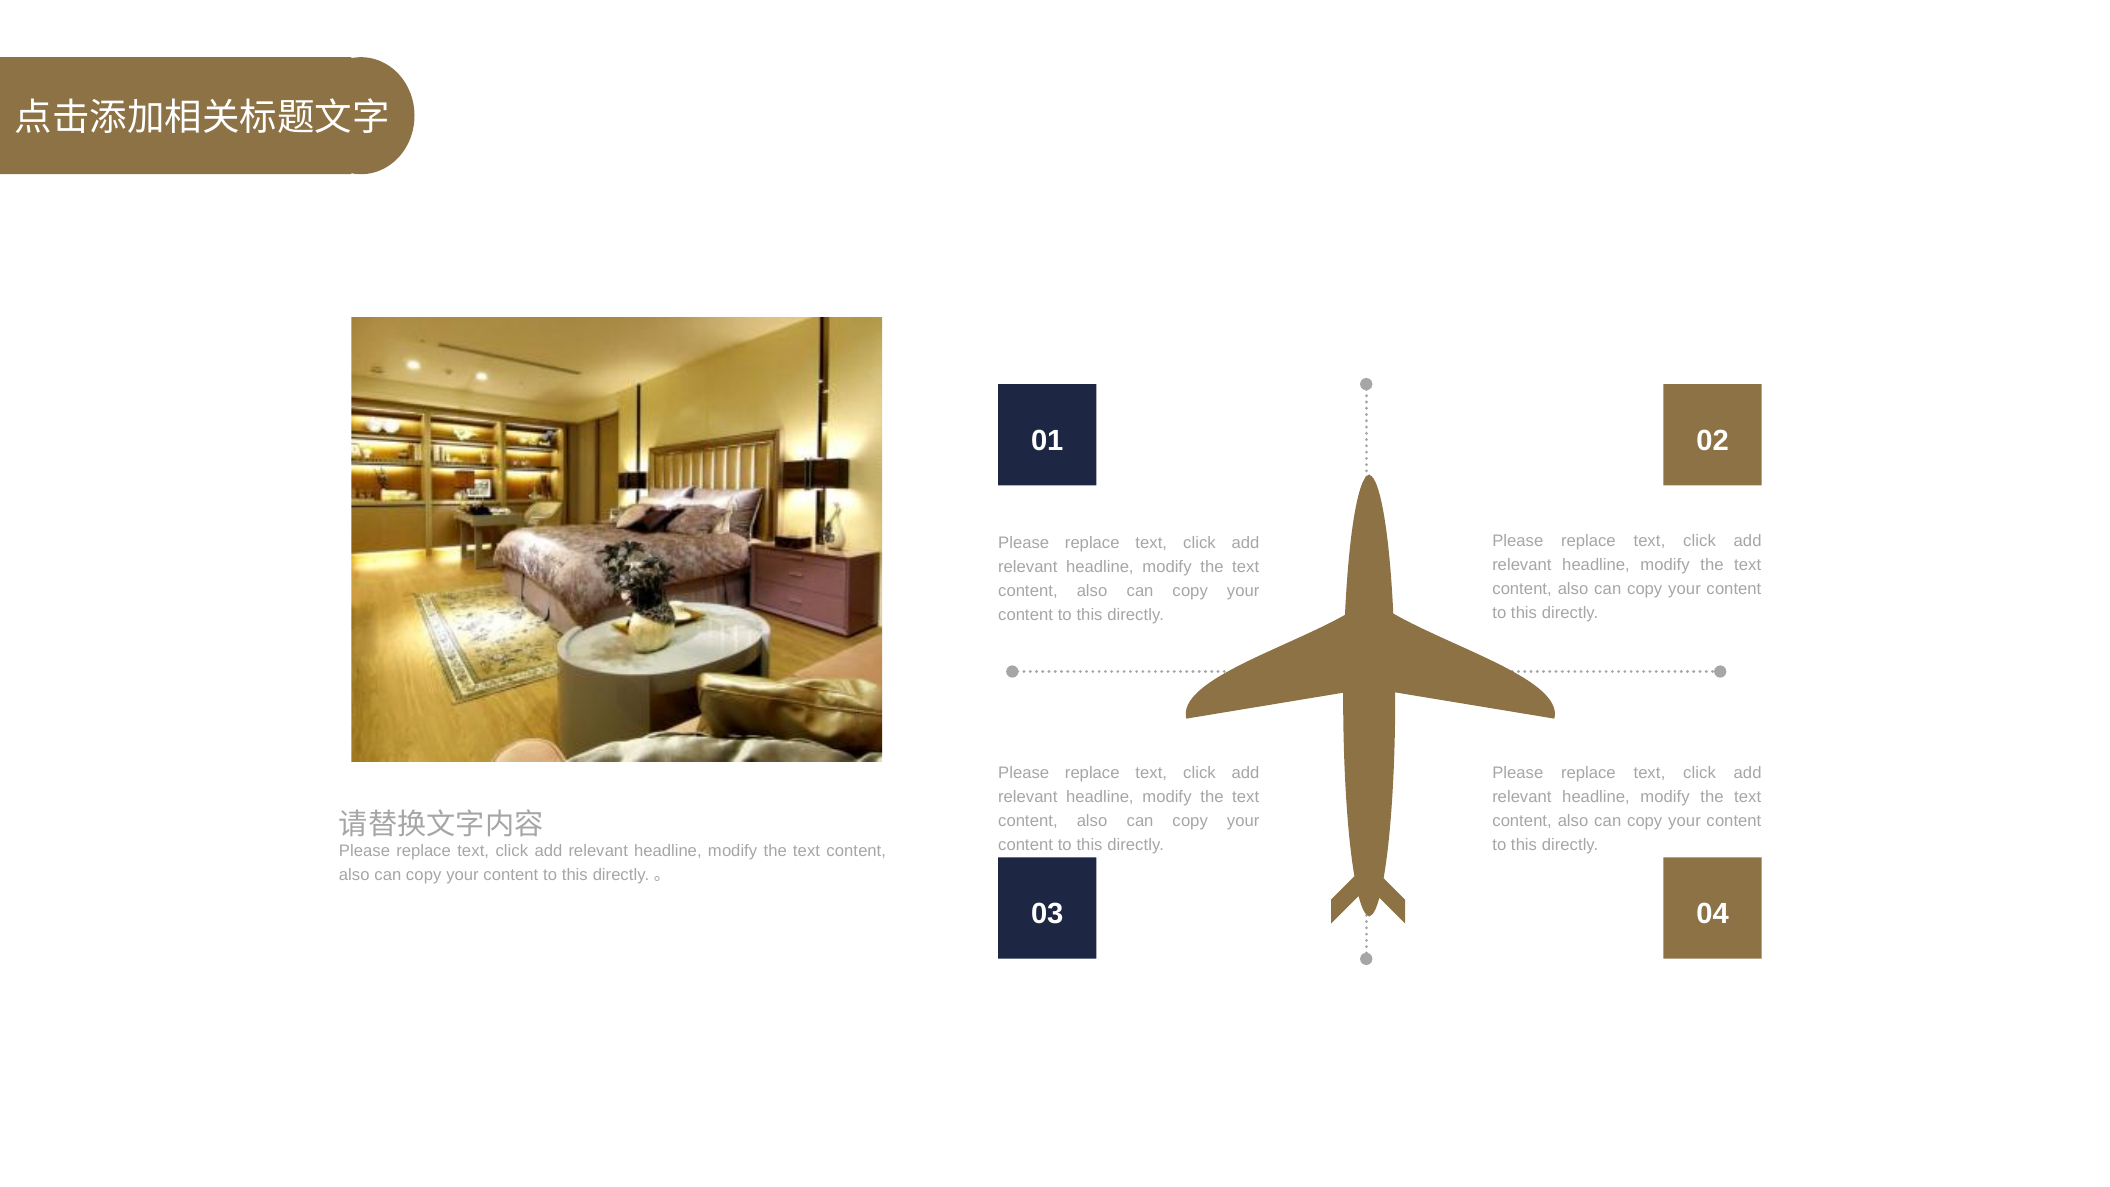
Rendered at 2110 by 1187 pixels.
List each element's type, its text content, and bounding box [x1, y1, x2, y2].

text_box Please replace text, click add relevant headline, modify the text content, also can copy your content to this directly. [998, 527, 1260, 624]
text_box Please replace text, click add relevant headline, modify the text content, also can copy your content to this directly.。 [339, 836, 888, 884]
text_box 01 [997, 383, 1098, 486]
text_box Please replace text, click add relevant headline, modify the text content, also can copy your content to this directly. [998, 758, 1260, 854]
text_box 请替换文字内容 [339, 798, 650, 836]
text_box 03 [997, 856, 1098, 960]
text_box 02 [1662, 383, 1763, 486]
text_box Please replace text, click add relevant headline, modify the text content, also can copy your content to this directly. [1492, 758, 1762, 854]
text_box 04 [1662, 856, 1763, 960]
text_box [1367, 672, 1556, 926]
text_box Please replace text, click add relevant headline, modify the text content, also can copy your content to this directly. [1492, 525, 1762, 622]
text_box 点击添加相关标题文字 [0, 85, 415, 146]
text_box [350, 317, 883, 763]
text_box [1367, 473, 1515, 671]
text_box [1184, 672, 1366, 927]
text_box [1226, 475, 1366, 671]
